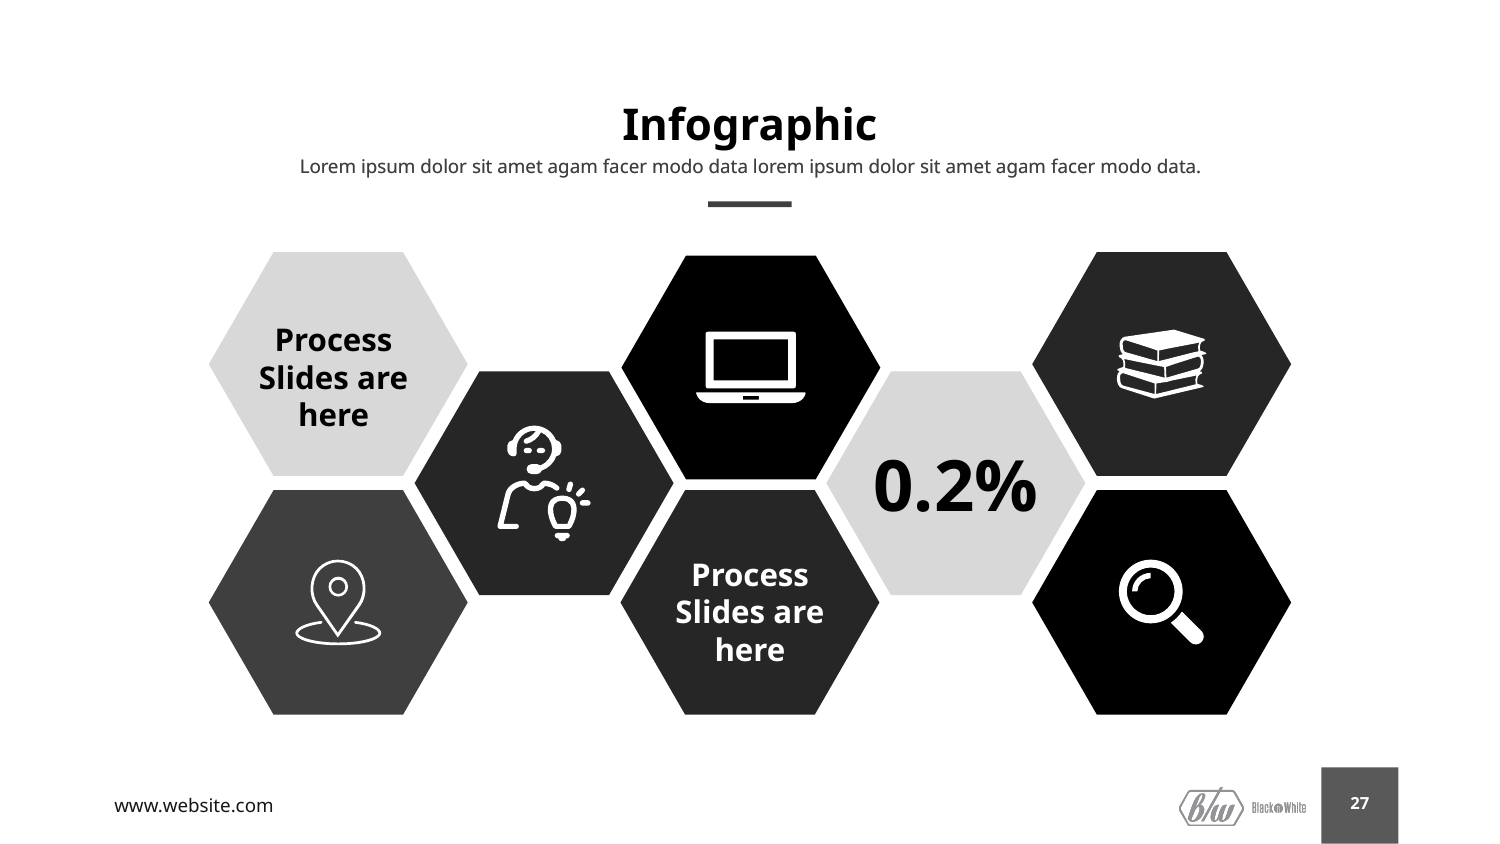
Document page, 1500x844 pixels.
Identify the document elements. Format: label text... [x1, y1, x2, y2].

text_box [1032, 252, 1292, 476]
text_box 0.2% [860, 435, 1051, 532]
text_box [554, 532, 570, 542]
text_box [497, 480, 560, 529]
picture [1179, 786, 1306, 826]
text_box [708, 201, 792, 208]
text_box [621, 255, 881, 480]
slide_number www.website.com [103, 782, 293, 827]
text_box [1116, 329, 1207, 399]
text_box [829, 371, 1086, 596]
text_box [103, 76, 1397, 146]
text_box [575, 487, 586, 497]
text_box [507, 425, 562, 475]
text_box [547, 495, 577, 529]
text_box [414, 371, 671, 596]
text_box [620, 490, 880, 715]
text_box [295, 559, 382, 646]
text_box Process Slides are here [663, 549, 837, 656]
text_box [208, 490, 468, 715]
text_box [566, 481, 574, 492]
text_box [1118, 559, 1205, 646]
text_box Lorem ipsum dolor sit amet agam facer modo data lorem ipsum dolor sit amet agam facer modo data. [103, 146, 1397, 189]
text_box [208, 252, 468, 476]
text_box Process Slides are here [246, 314, 421, 421]
text_box [1032, 490, 1292, 715]
text_box [579, 500, 591, 506]
